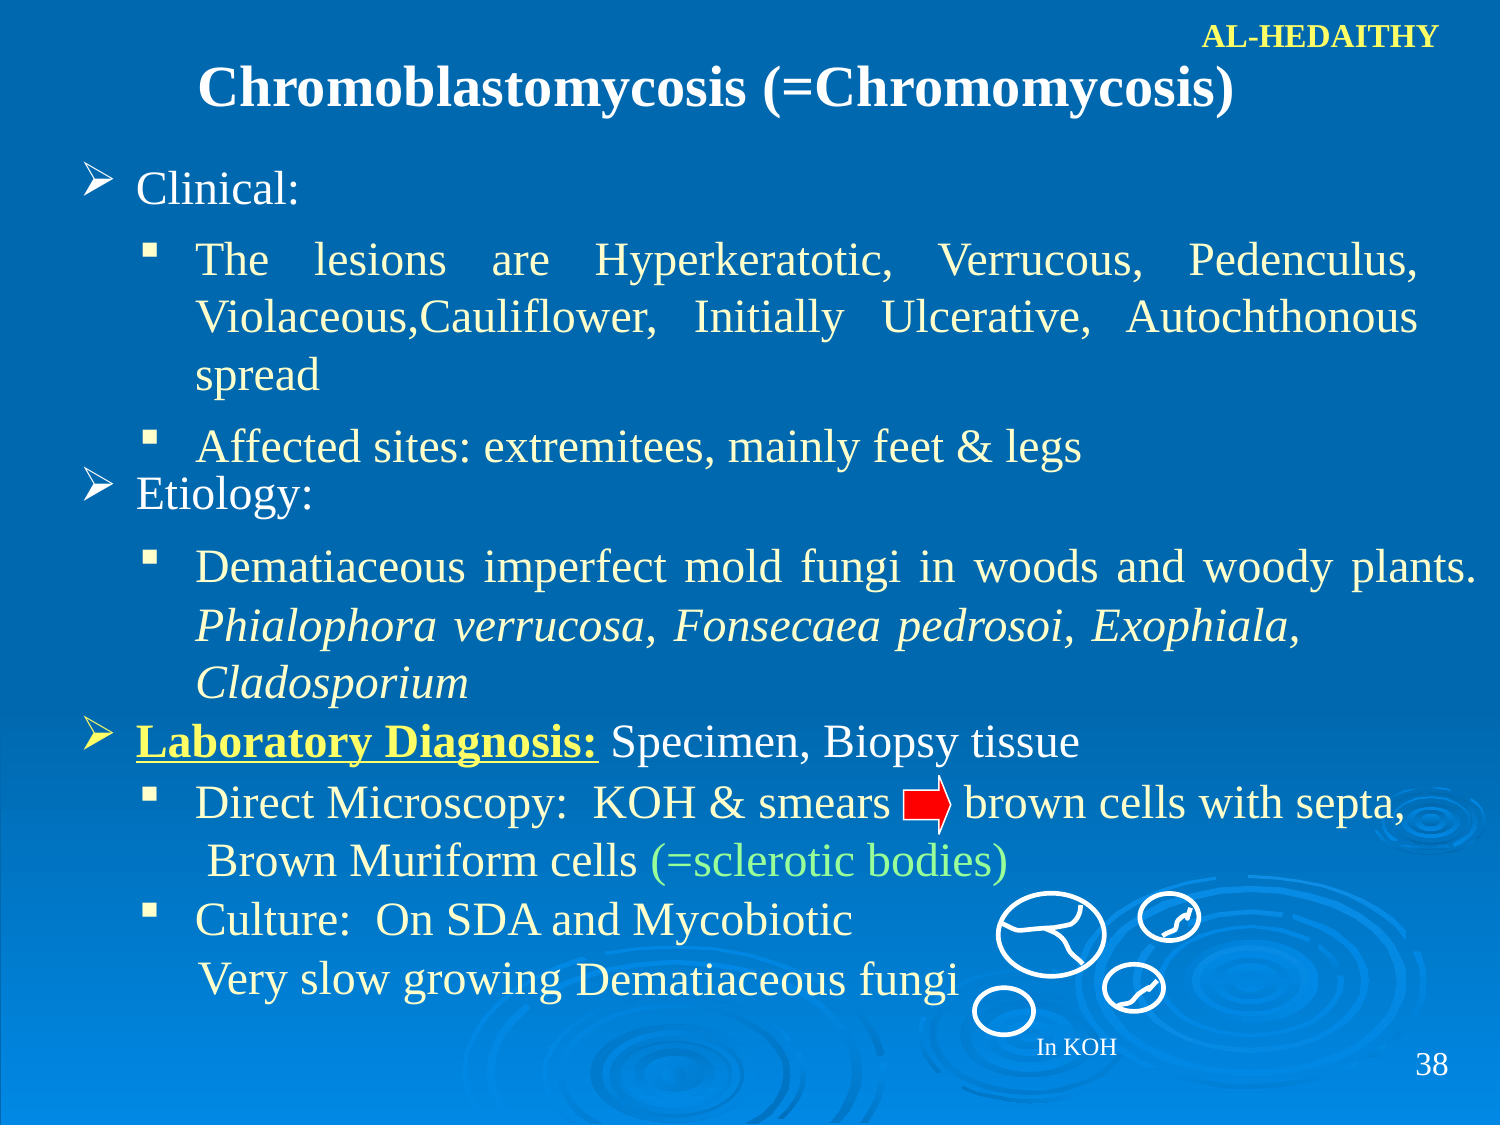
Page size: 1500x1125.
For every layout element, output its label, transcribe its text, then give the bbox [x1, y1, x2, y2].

text_box AL-HEDAITHY [1186, 7, 1471, 62]
text_box Direct Microscopy: KOH & smears brown cells with septa, Brown Muriform cells (=sclerotic bodies) [123, 763, 1424, 879]
text_box [903, 775, 951, 835]
text_box [1162, 907, 1191, 936]
text_box Very slow growing [183, 938, 585, 1011]
text_box 38 [1364, 1034, 1500, 1090]
text_box Chromoblastomycosis (=Chromomycosis) [183, 40, 1270, 126]
text_box Phialophora verrucosa, Fonsecaea pedrosoi, Exophiala, Cladosporium [123, 657, 1317, 702]
text_box Etiology: [64, 454, 1436, 527]
text_box [1045, 928, 1083, 965]
text_box Affected sites: extremitees, mainly feet & legs [123, 407, 1164, 454]
text_box The lesions are Hyperkeratotic, Verrucous, Pedenculus, Violaceous,Cauliflower, Initially Ulcerative, Autochthonous spread [123, 222, 1436, 408]
text_box Culture: On SDA and Mycobiotic [123, 879, 1424, 953]
text_box Dematiaceous fungi [560, 940, 1058, 1013]
text_box Clinical: [64, 149, 1436, 222]
text_box In KOH [1021, 1023, 1199, 1068]
text_box Dematiaceous imperfect mold fungi in woods and woody plants. [123, 527, 1495, 657]
text_box [974, 987, 1034, 1035]
text_box [999, 904, 1081, 931]
text_box [1115, 980, 1158, 1008]
text_box [1139, 893, 1199, 941]
text_box [1104, 964, 1164, 1012]
text_box [998, 893, 1105, 977]
text_box Laboratory Diagnosis: Specimen, Biopsy tissue [64, 702, 1436, 775]
